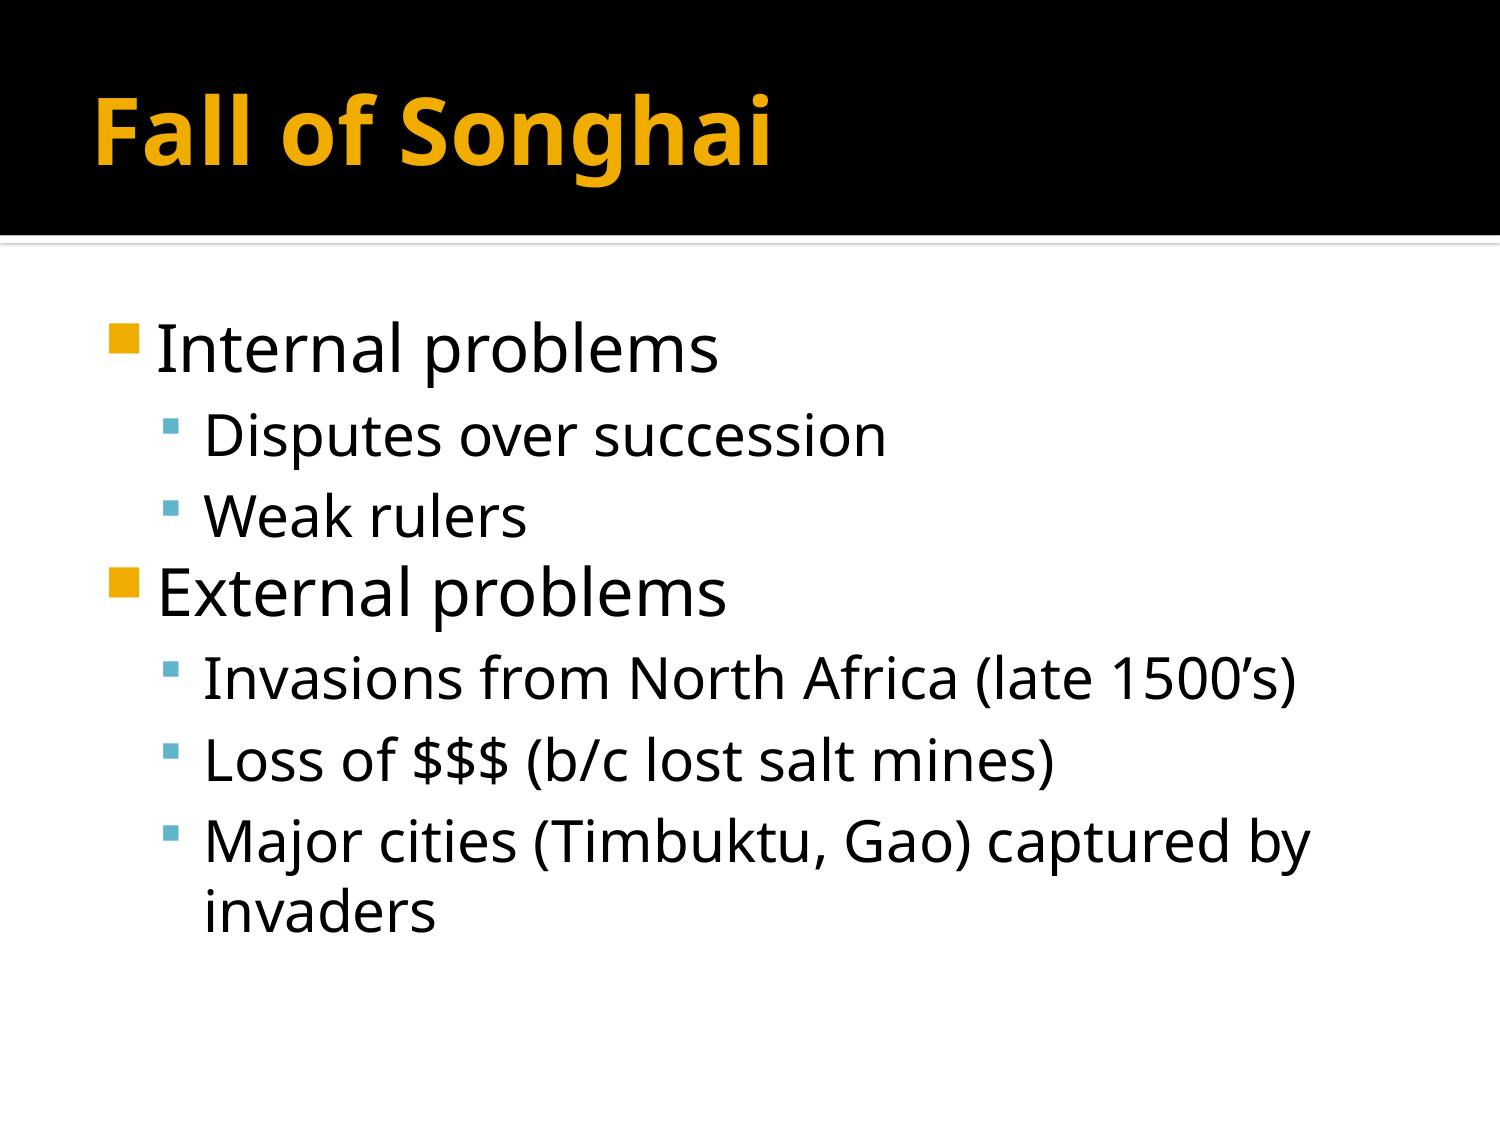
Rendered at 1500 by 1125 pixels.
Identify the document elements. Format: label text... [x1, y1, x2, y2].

title Fall of Songhai [75, 25, 1425, 231]
list Internal problems Disputes over succession Weak rulers External problems Invasions from North Africa (late 1500’s) Loss of $$$ (b/c lost salt mines) Major cities (Timbuktu, Gao) captured by invaders [75, 291, 1425, 1050]
